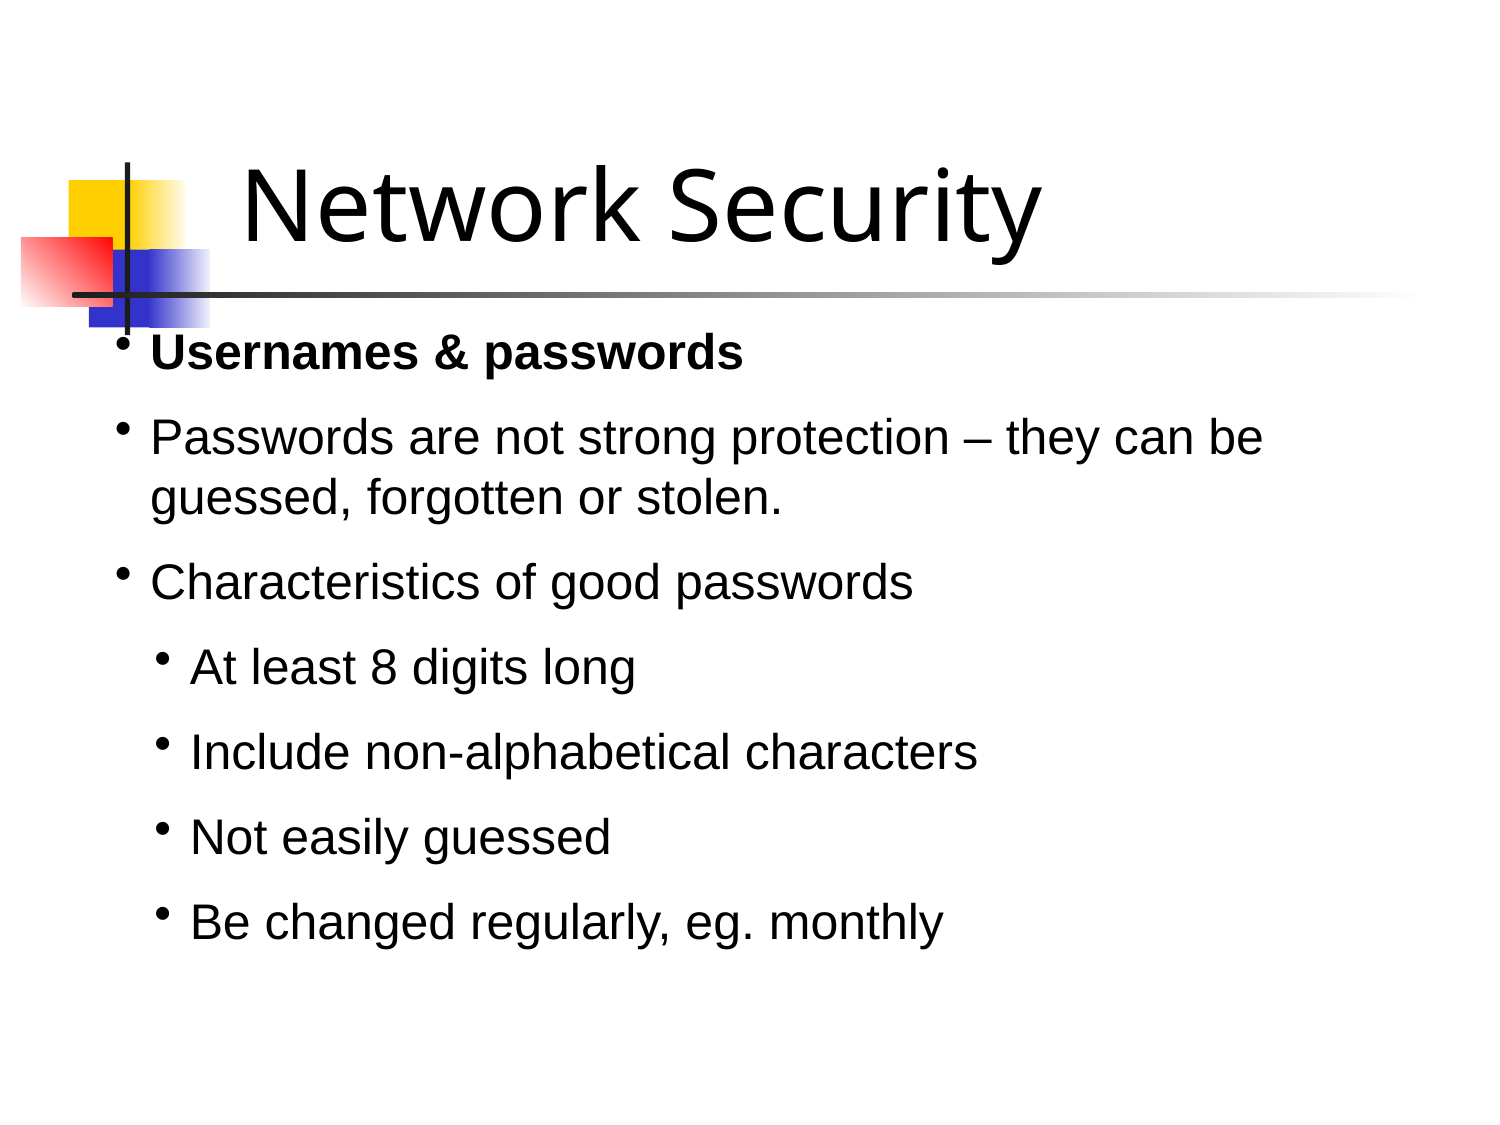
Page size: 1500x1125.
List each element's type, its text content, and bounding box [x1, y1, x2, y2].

text_box Usernames & passwords Passwords are not strong protection – they can be guessed, forgotten or stolen. Characteristics of good passwords At least 8 digits long Include non-alphabetical characters Not easily guessed Be changed regularly, eg. monthly [99, 312, 1425, 958]
text_box Network Security [224, 133, 1288, 269]
